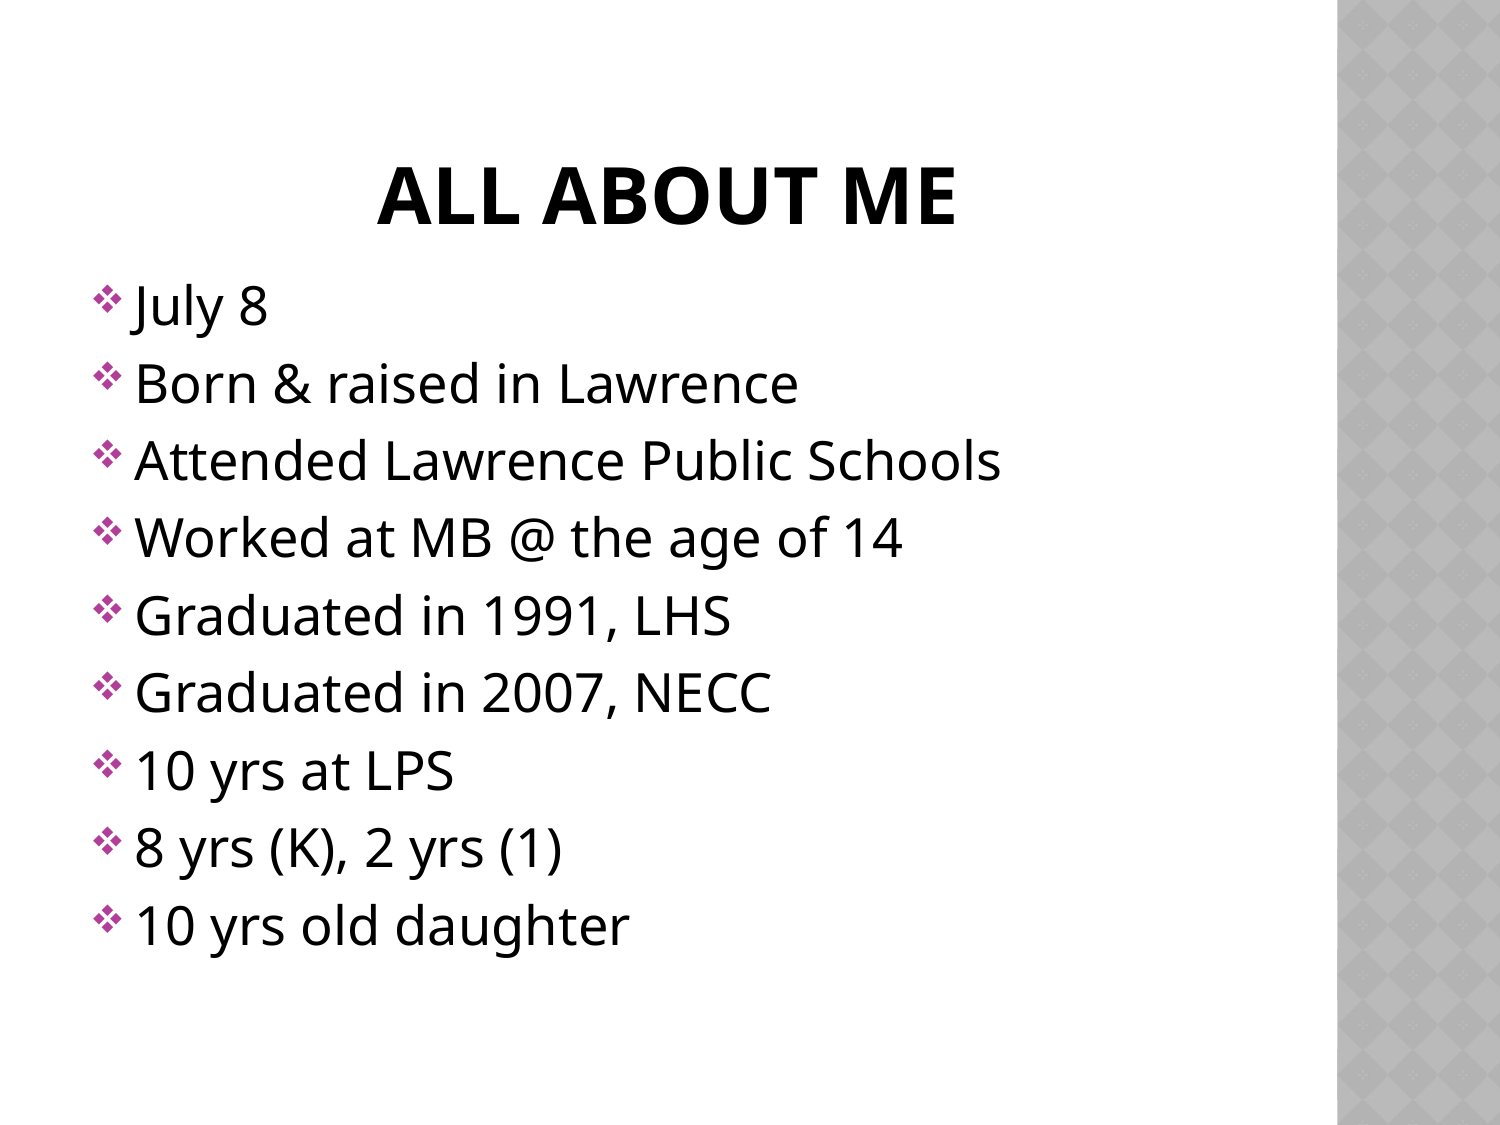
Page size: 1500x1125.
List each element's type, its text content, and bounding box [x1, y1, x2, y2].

list July 8 Born & raised in Lawrence Attended Lawrence Public Schools Worked at MB @ the age of 14 Graduated in 1991, LHS Graduated in 2007, NECC 10 yrs at LPS 8 yrs (K), 2 yrs (1) 10 yrs old daughter [75, 264, 1263, 1059]
title All about me [75, 52, 1263, 240]
